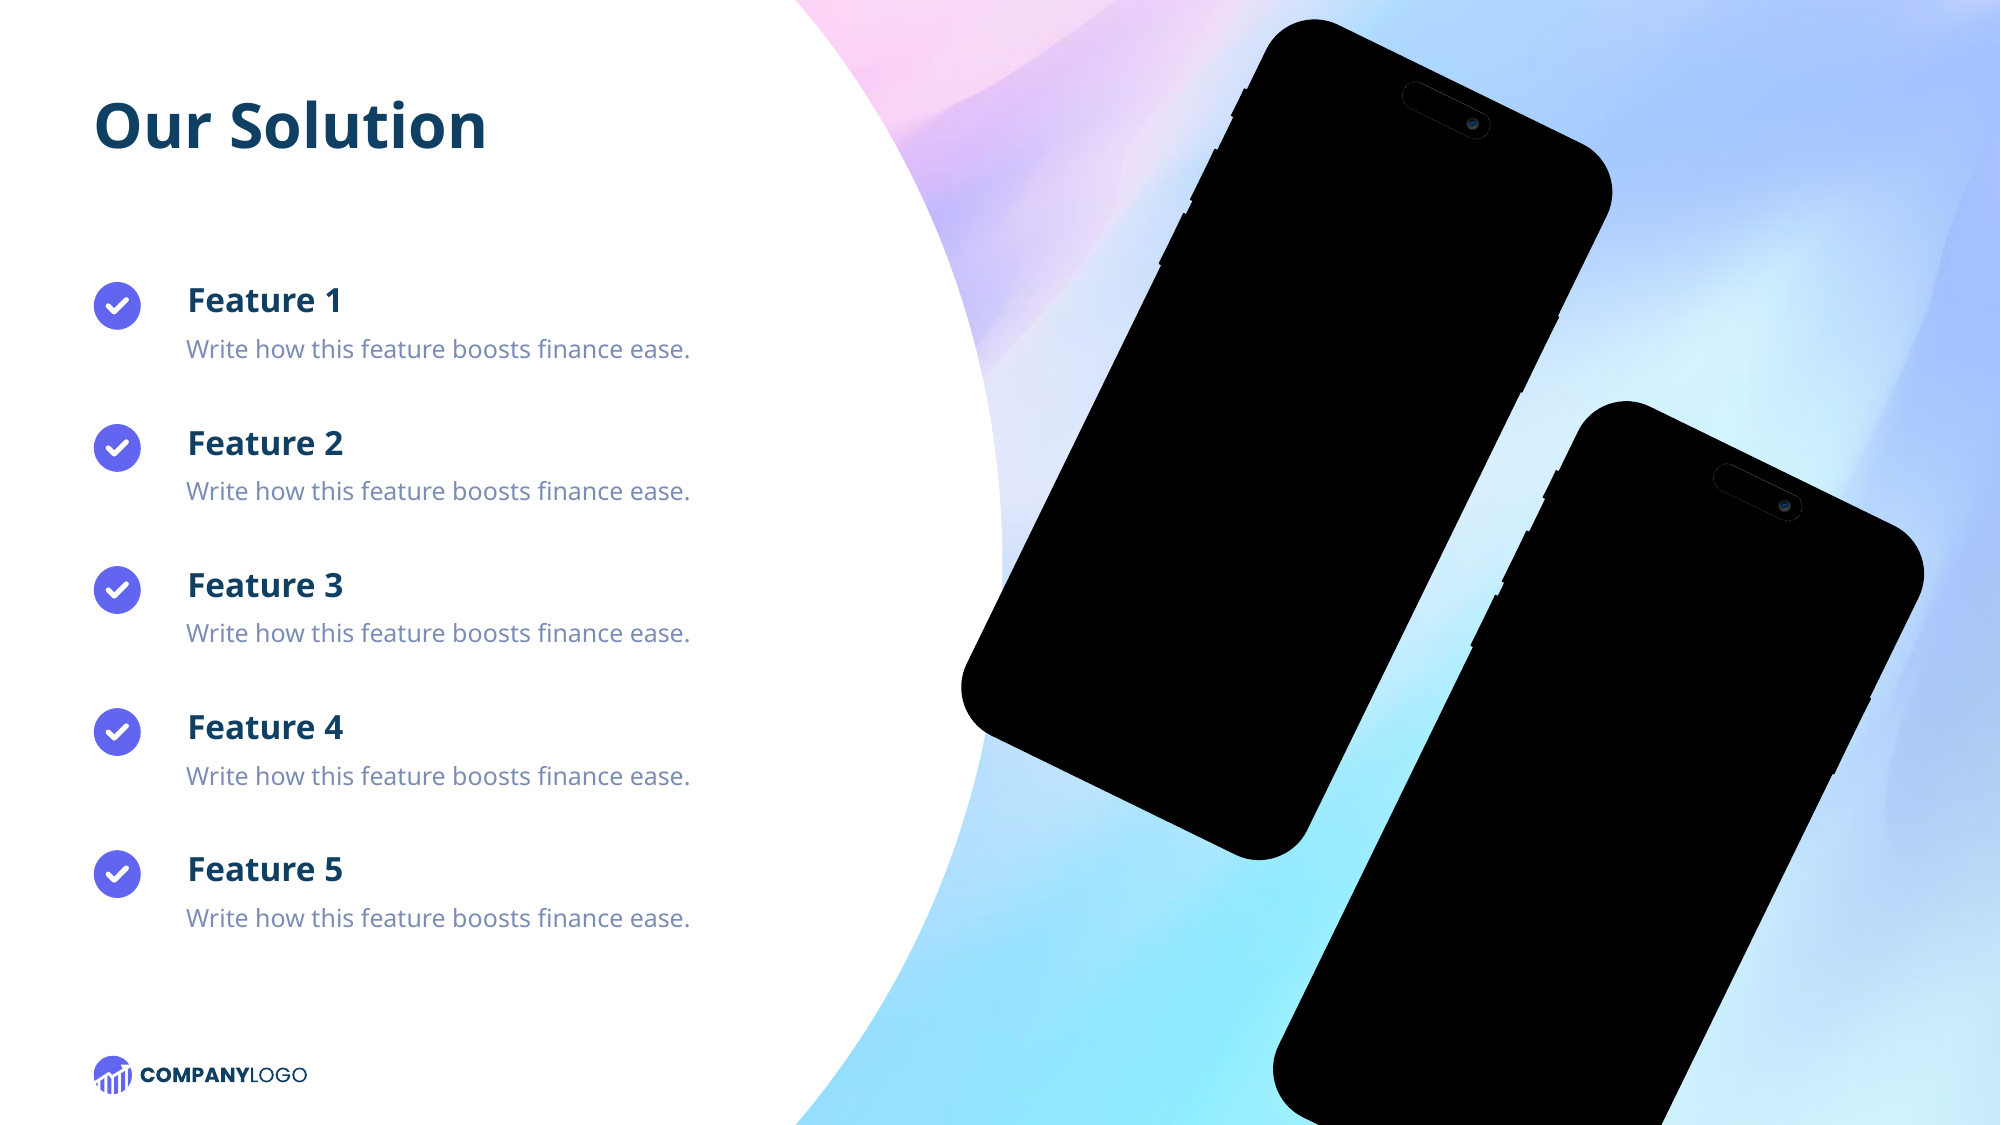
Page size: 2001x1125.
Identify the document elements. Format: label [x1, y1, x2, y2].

text_box [93, 849, 142, 899]
text_box [93, 707, 142, 757]
text_box [93, 281, 142, 331]
picture [0, 0, 2000, 1125]
text_box [93, 1055, 308, 1095]
text_box [93, 423, 142, 473]
text_box [93, 565, 142, 615]
